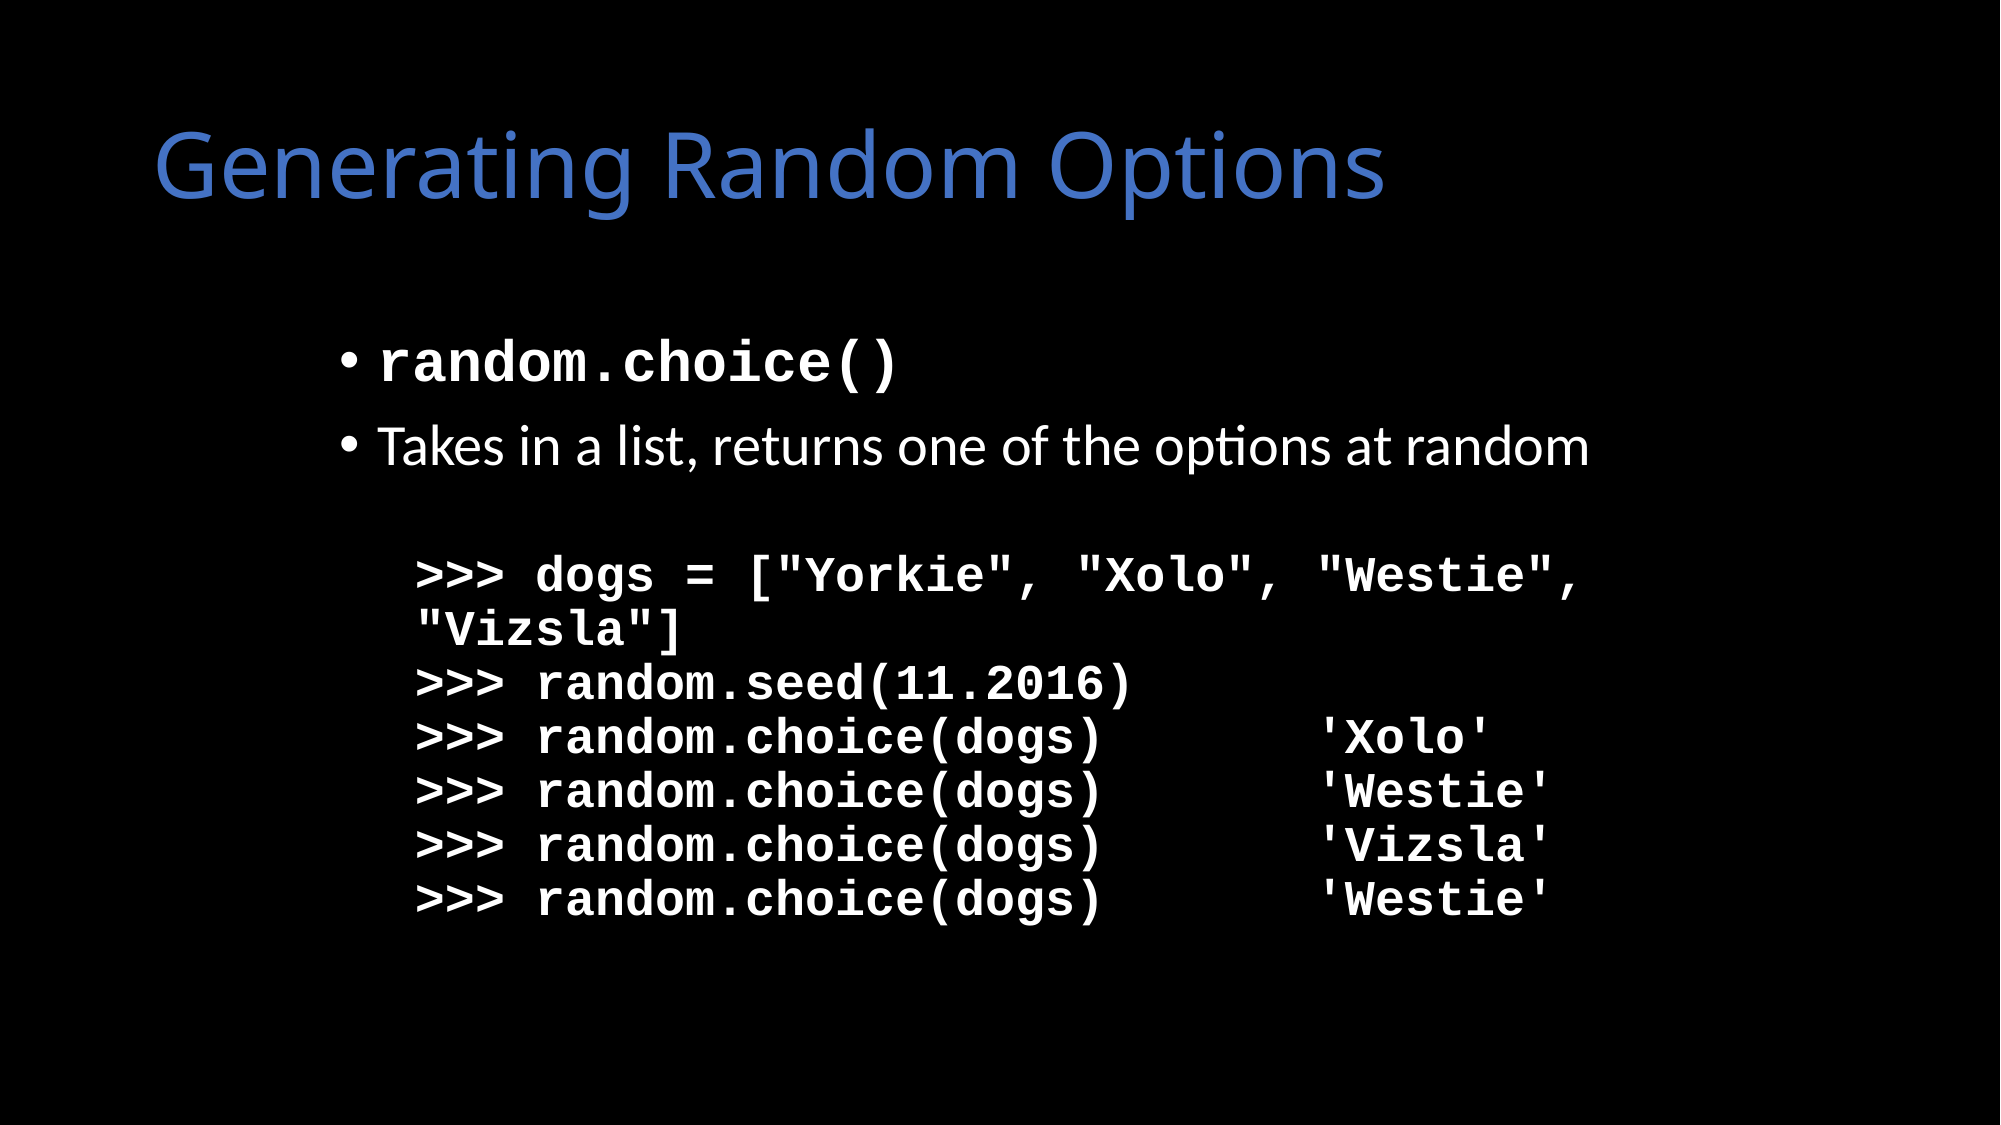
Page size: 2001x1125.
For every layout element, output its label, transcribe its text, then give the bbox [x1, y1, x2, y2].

list random.choice() Takes in a list, returns one of the options at random >>> dogs = ["Yorkie", "Xolo", "Westie", "Vizsla"] >>> random.seed(11.2016) >>> random.choice(dogs) 'Xolo' >>> random.choice(dogs) 'Westie' >>> random.choice(dogs) 'Vizsla' >>> random.choice(dogs) 'Westie' [324, 324, 1750, 1066]
title Generating Random Options [137, 59, 1863, 278]
